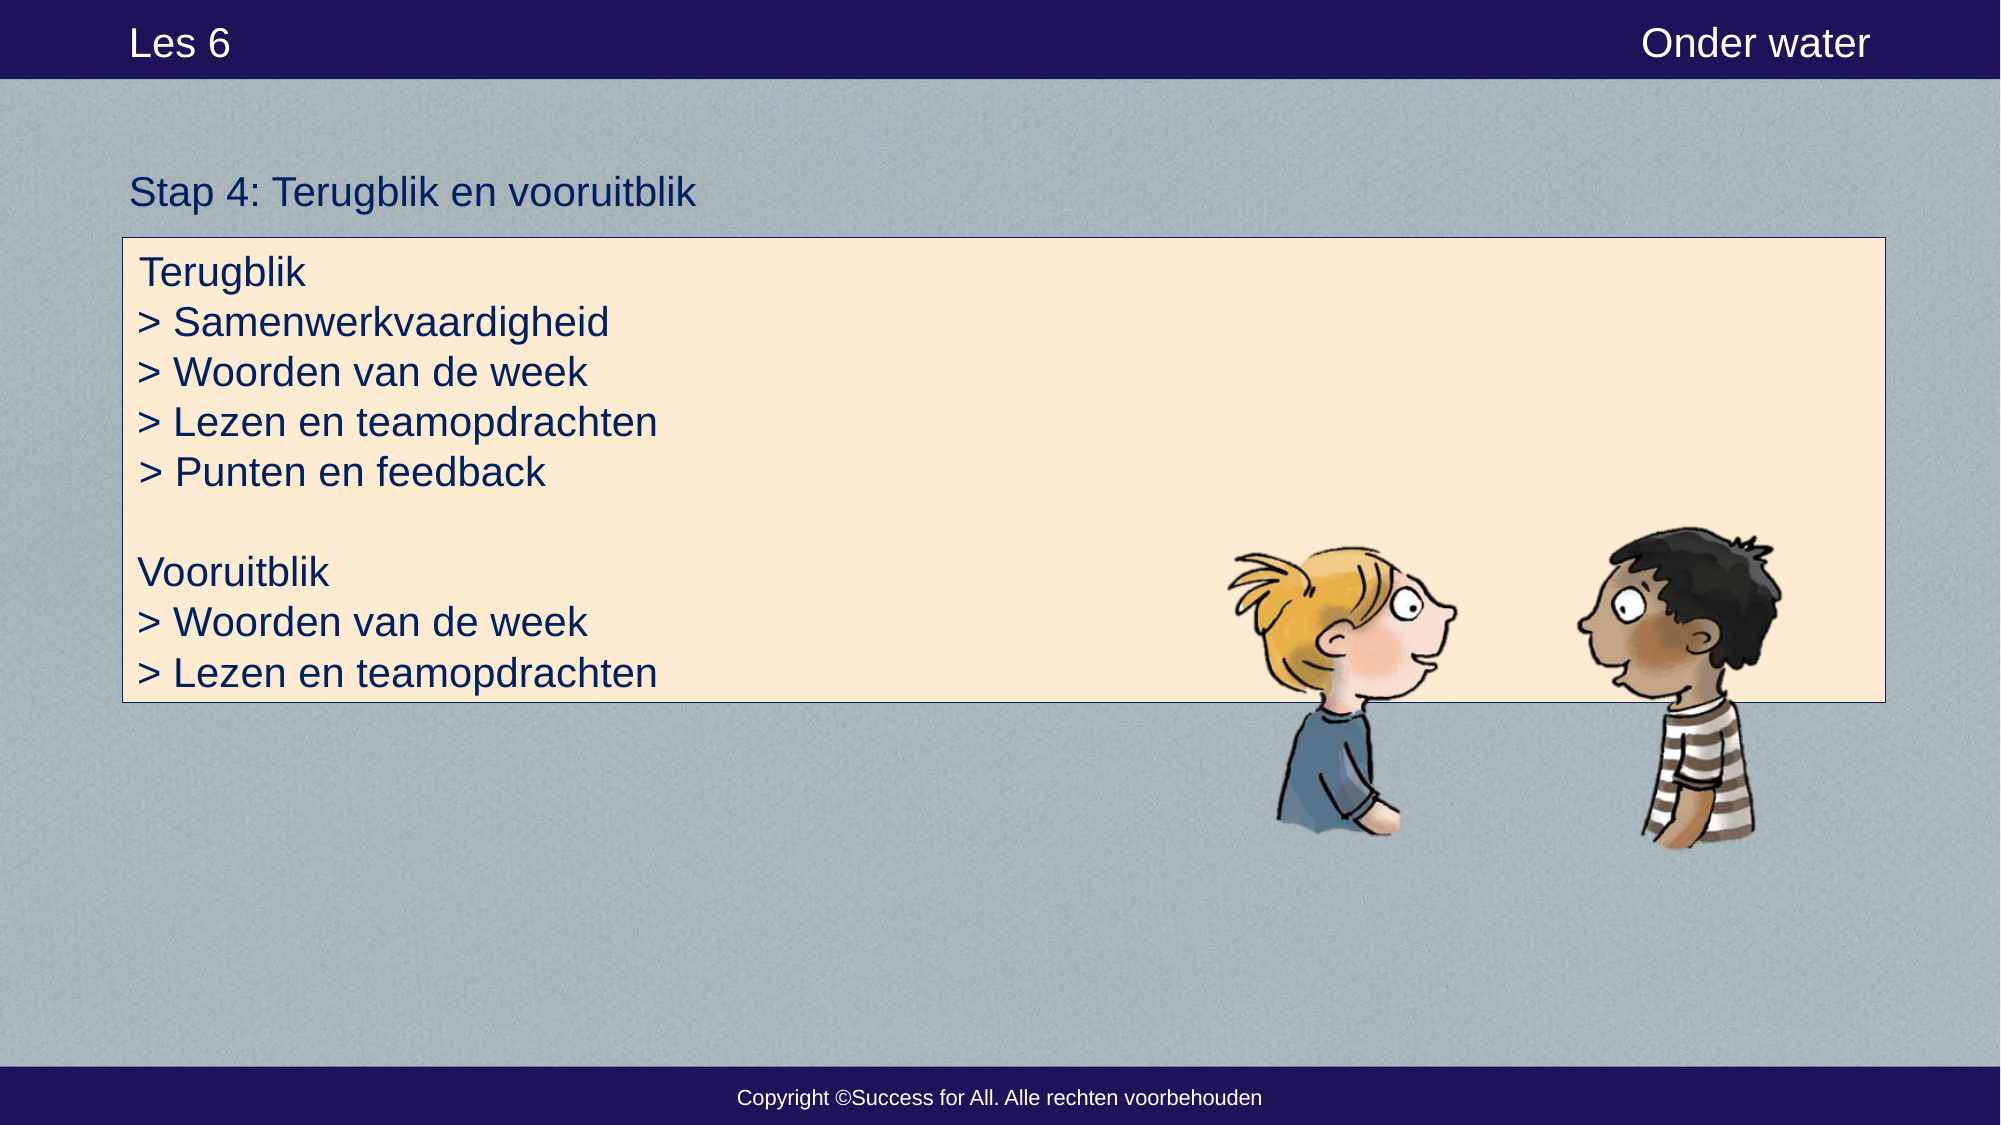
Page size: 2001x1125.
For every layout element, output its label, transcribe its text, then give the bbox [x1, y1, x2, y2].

text_box Stap 4: Terugblik en vooruitblik [114, 157, 907, 223]
text_box Terugblik > Samenwerkvaardigheid > Woorden van de week > Lezen en teamopdrachten > Punten en feedback Vooruitblik > Woorden van de week > Lezen en teamopdrachten [122, 237, 1886, 703]
picture [0, 0, 2001, 1125]
text_box Les 6 [114, 8, 354, 73]
text_box Onder water [999, 8, 1886, 73]
text_box Copyright ©Success for All. Alle rechten voorbehouden [0, 1076, 2000, 1125]
